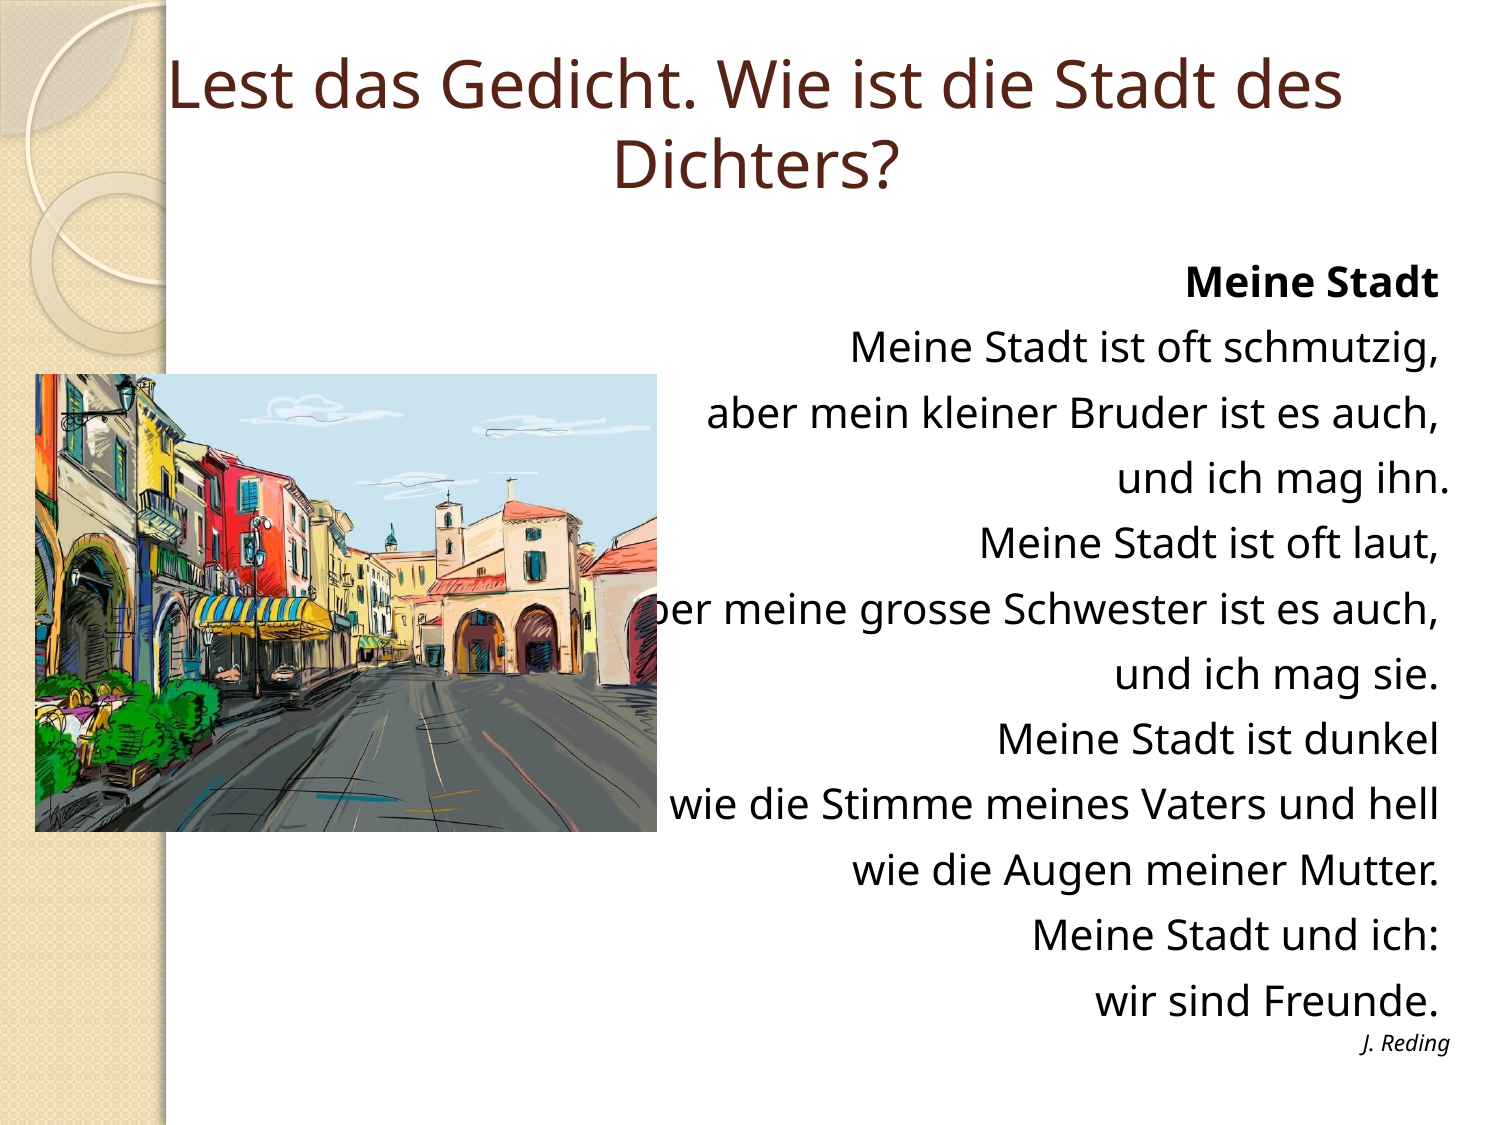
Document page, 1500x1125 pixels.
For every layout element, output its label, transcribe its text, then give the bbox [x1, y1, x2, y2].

title Lest das Gedicht. Wie ist die Stadt des Dichters? [46, 45, 1466, 200]
list Meine Stadt Meine Stadt ist oft schmutzig, aber mein kleiner Bruder ist es auch, und ich mag ihn. Meine Stadt ist oft laut, aber meine grosse Schwester ist es auch, und ich mag sie. Meine Stadt ist dunkel wie die Stimme meines Vaters und hell wie die Augen meiner Mutter. Meine Stadt und ich: wir sind Freunde. J. Reding [128, 237, 1466, 1079]
picture [34, 374, 657, 833]
